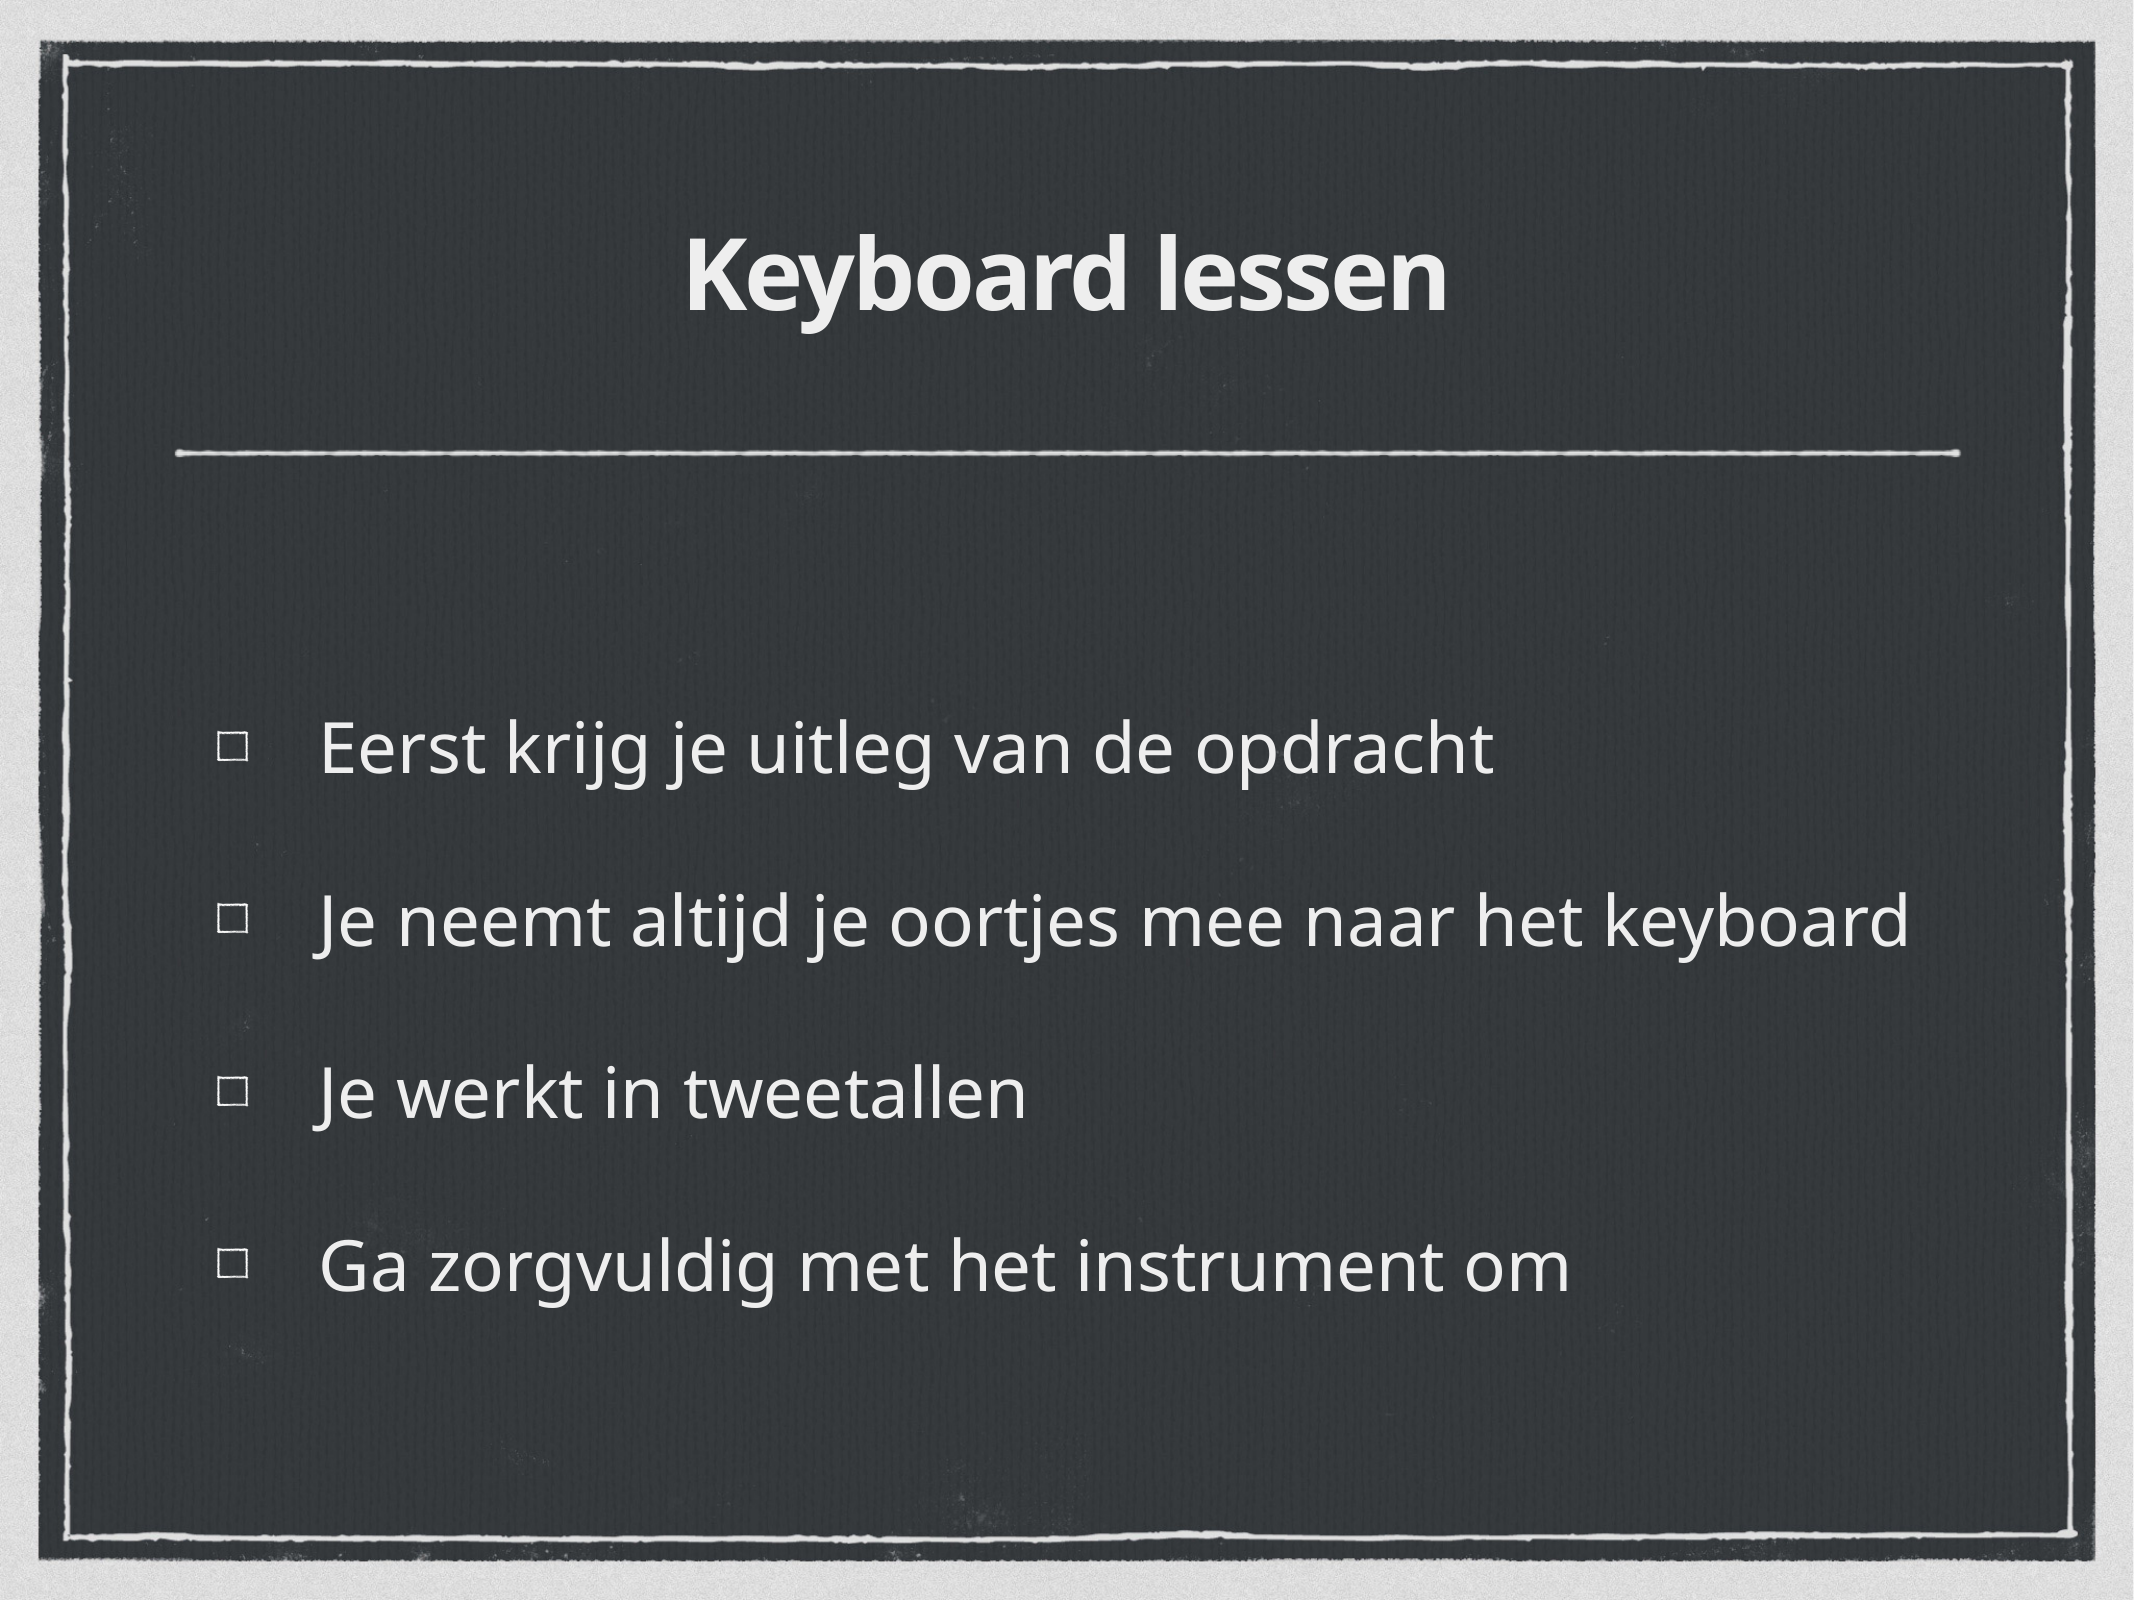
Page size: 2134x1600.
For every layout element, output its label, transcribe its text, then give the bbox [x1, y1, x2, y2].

title Keyboard lessen [207, 114, 1926, 428]
picture [0, 0, 2134, 1600]
list Eerst krijg je uitleg van de opdracht Je neemt altijd je oortjes mee naar het keyboard Je werkt in tweetallen Ga zorgvuldig met het instrument om [207, 534, 1926, 1474]
